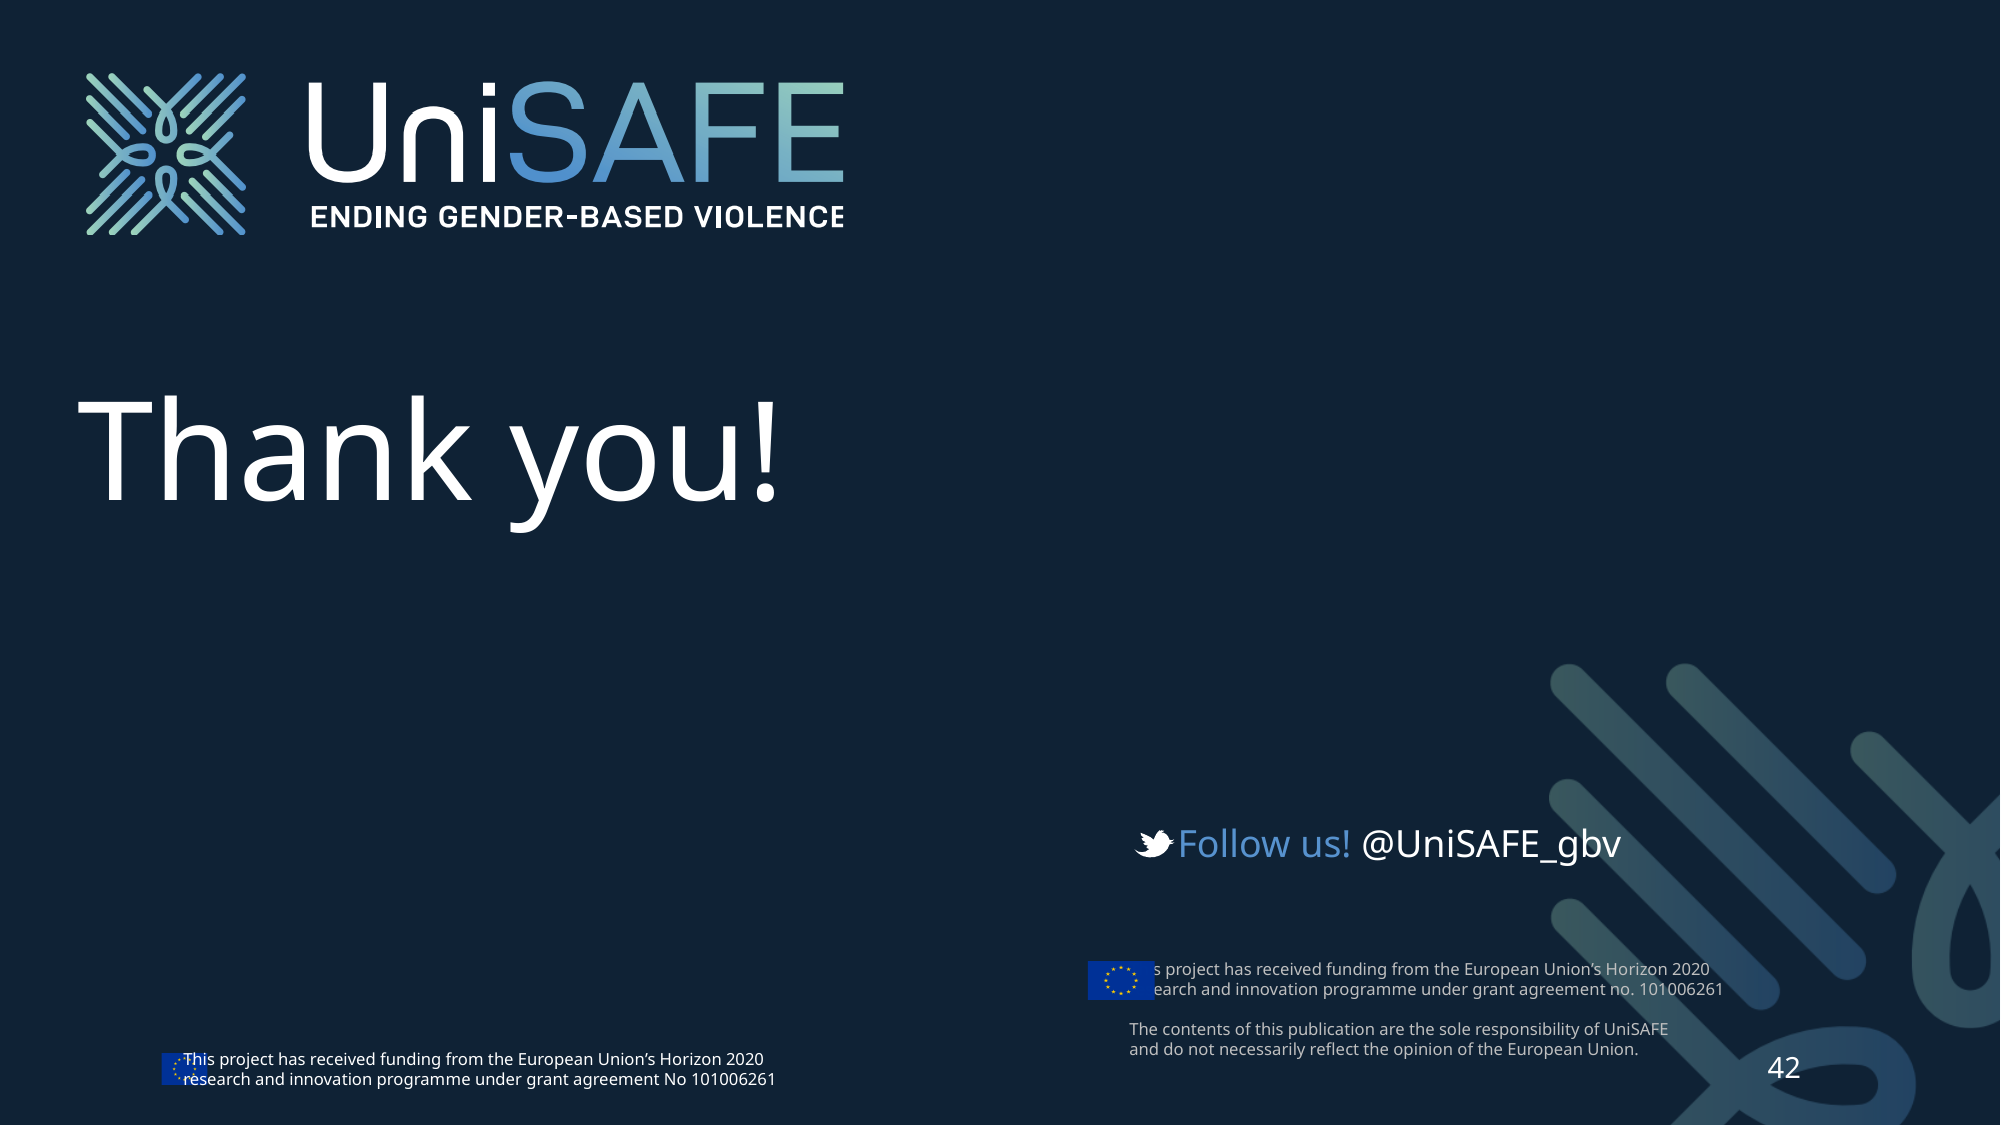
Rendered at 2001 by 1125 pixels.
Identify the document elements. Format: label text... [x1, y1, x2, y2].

picture [86, 73, 844, 235]
text_box [1134, 829, 1175, 858]
text_box Thank you! [62, 387, 1254, 494]
text_box Follow us! @UniSAFE_gbv [1177, 813, 1622, 873]
text_box This project has received funding from the European Union’s Horizon 2020 research and innovation programme under grant agreement no. 101006261 The contents of this publication are the sole responsibility of UniSAFE and do not necessarily reflect the opinion of the European Union. [1114, 951, 1741, 1066]
picture [1087, 961, 1155, 1000]
